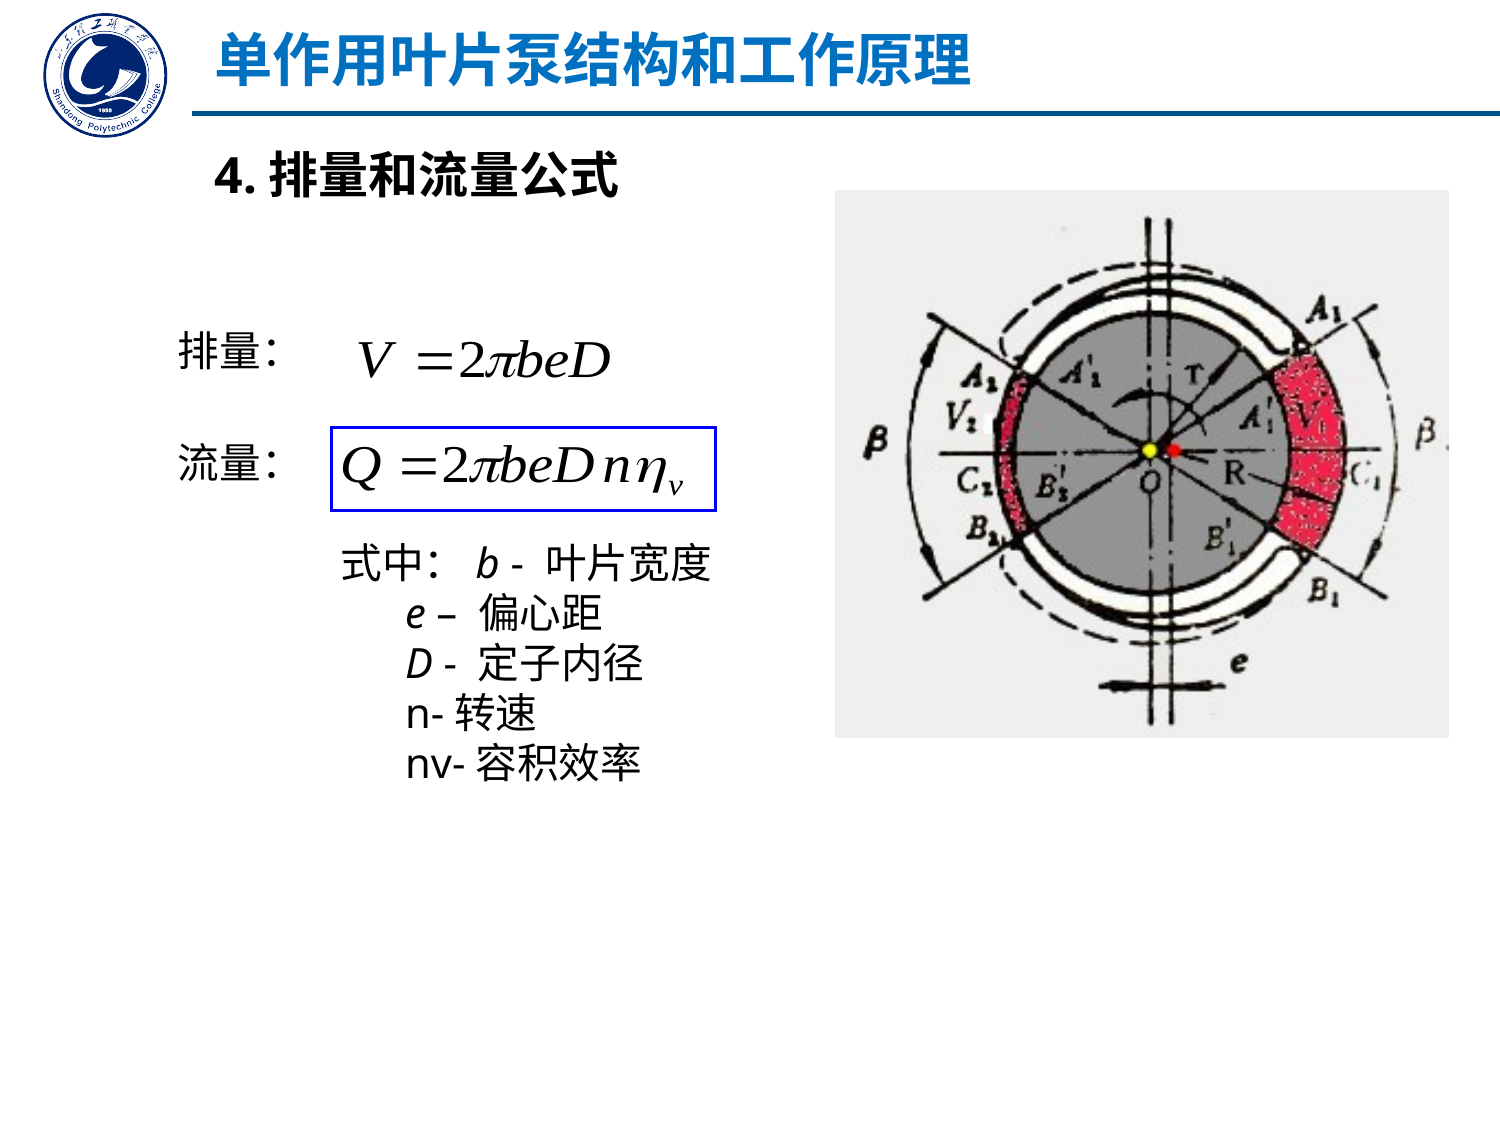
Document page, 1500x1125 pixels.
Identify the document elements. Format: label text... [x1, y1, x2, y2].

text_box 4.排量和流量公式 [199, 171, 1299, 211]
picture [43, 7, 174, 138]
text_box 流量： [162, 429, 330, 495]
text_box 排量： [162, 316, 351, 382]
text_box 式中：b - 叶片宽度 e – 偏心距 D - 定子内径 n-转速 nv-容积效率 [325, 529, 876, 795]
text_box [332, 429, 715, 510]
picture [835, 190, 1449, 738]
text_box 单作用叶片泵结构和工作原理 [199, 16, 1477, 171]
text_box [337, 329, 643, 401]
